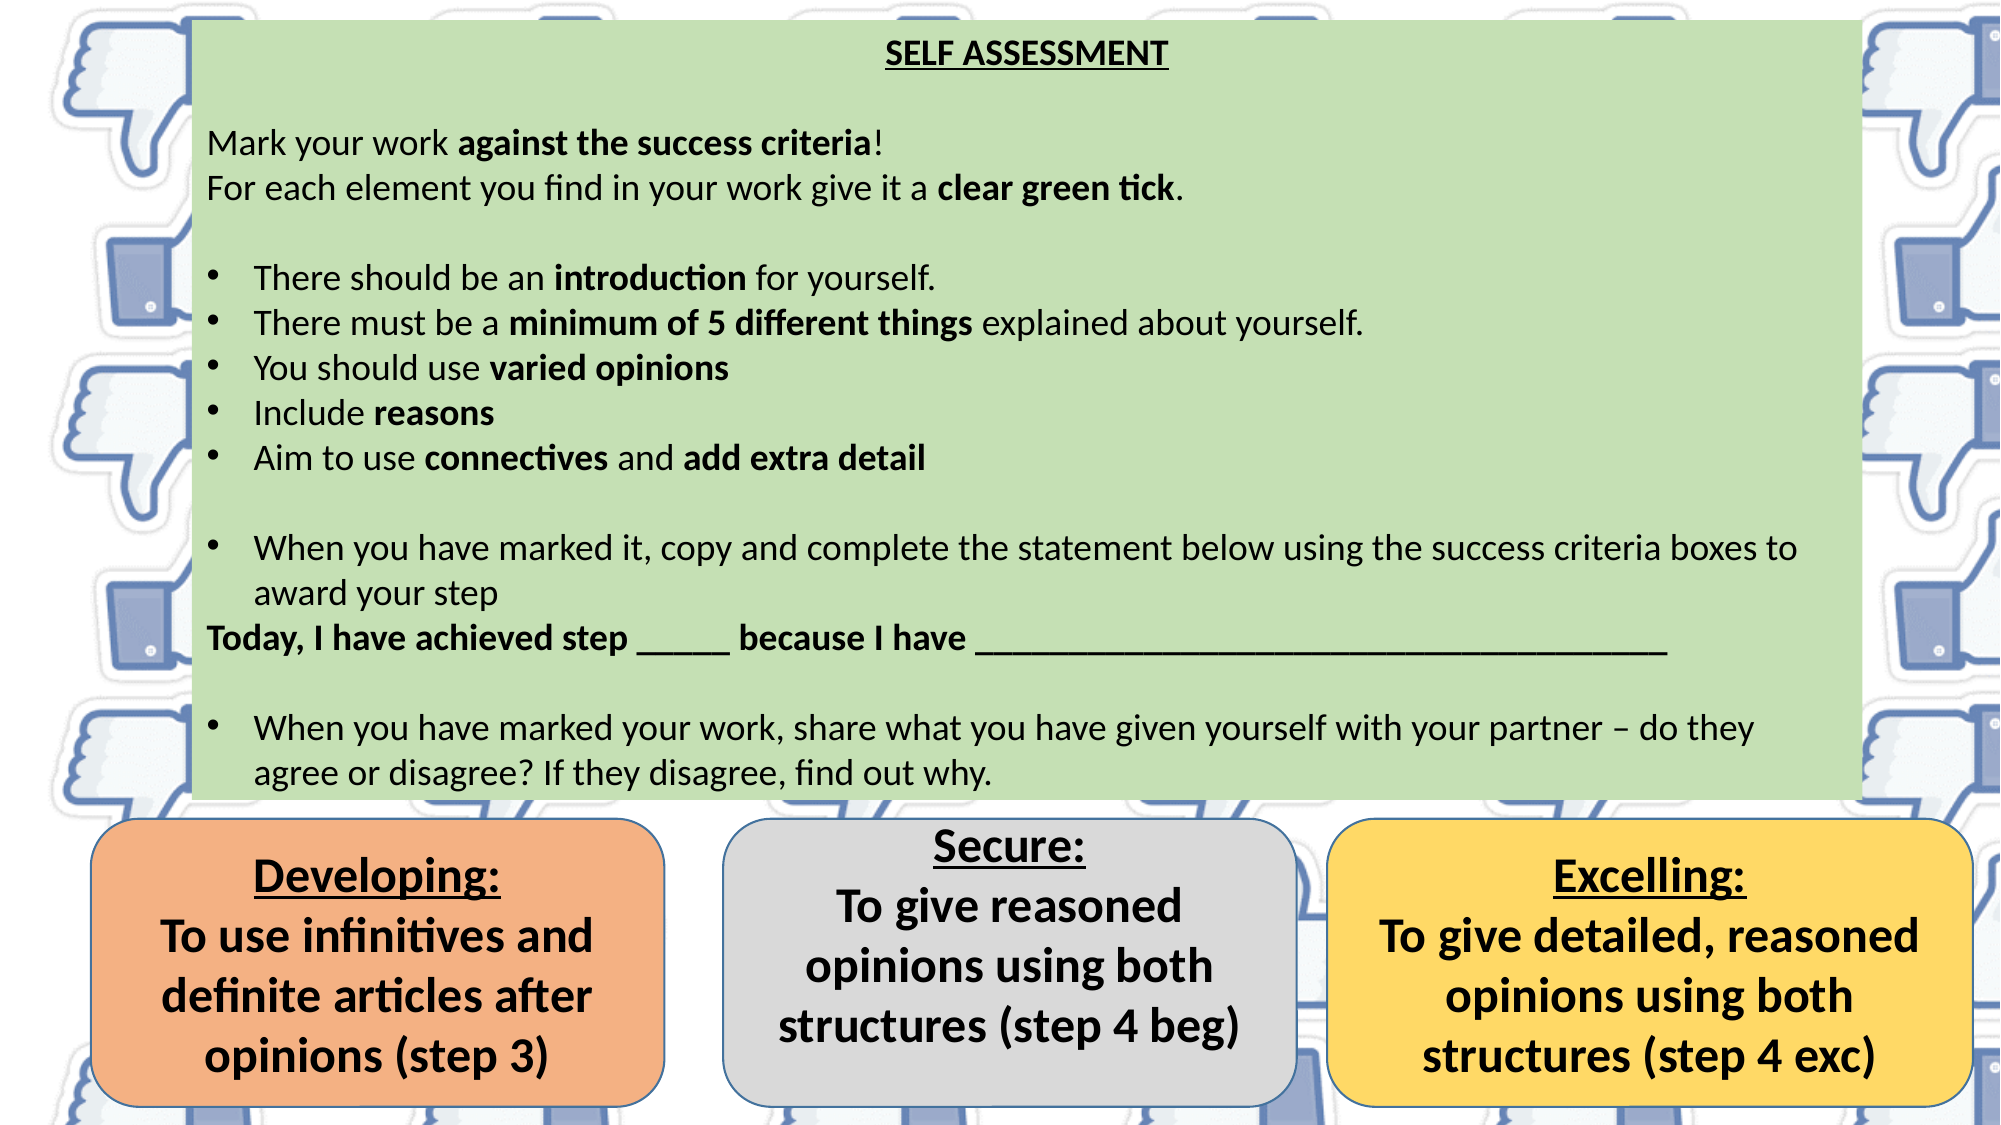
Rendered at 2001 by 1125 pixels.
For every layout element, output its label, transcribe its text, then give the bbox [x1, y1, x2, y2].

text_box SELF ASSESSMENT Mark your work against the success criteria! For each element you find in your work give it a clear green tick. There should be an introduction for yourself. There must be a minimum of 5 different things explained about yourself. You should use varied opinions Include reasons Aim to use connectives and add extra detail When you have marked it, copy and complete the statement below using the success criteria boxes to award your step Today, I have achieved step _____ because I have _____________________________________ When you have marked your work, share what you have given yourself with your partner – do they agree or disagree? If they disagree, find out why. [191, 20, 1863, 800]
text_box Developing: To use infinitives and definite articles after opinions (step 3) [89, 817, 666, 1108]
text_box Excelling: To give detailed, reasoned opinions using both structures (step 4 exc) [1326, 817, 1975, 1108]
text_box Secure: To give reasoned opinions using both structures (step 4 beg) [722, 817, 1298, 1108]
text_box Learning Intent: To use infinitives and definite articles to give personal opinions. [0, 0, 2000, 1125]
